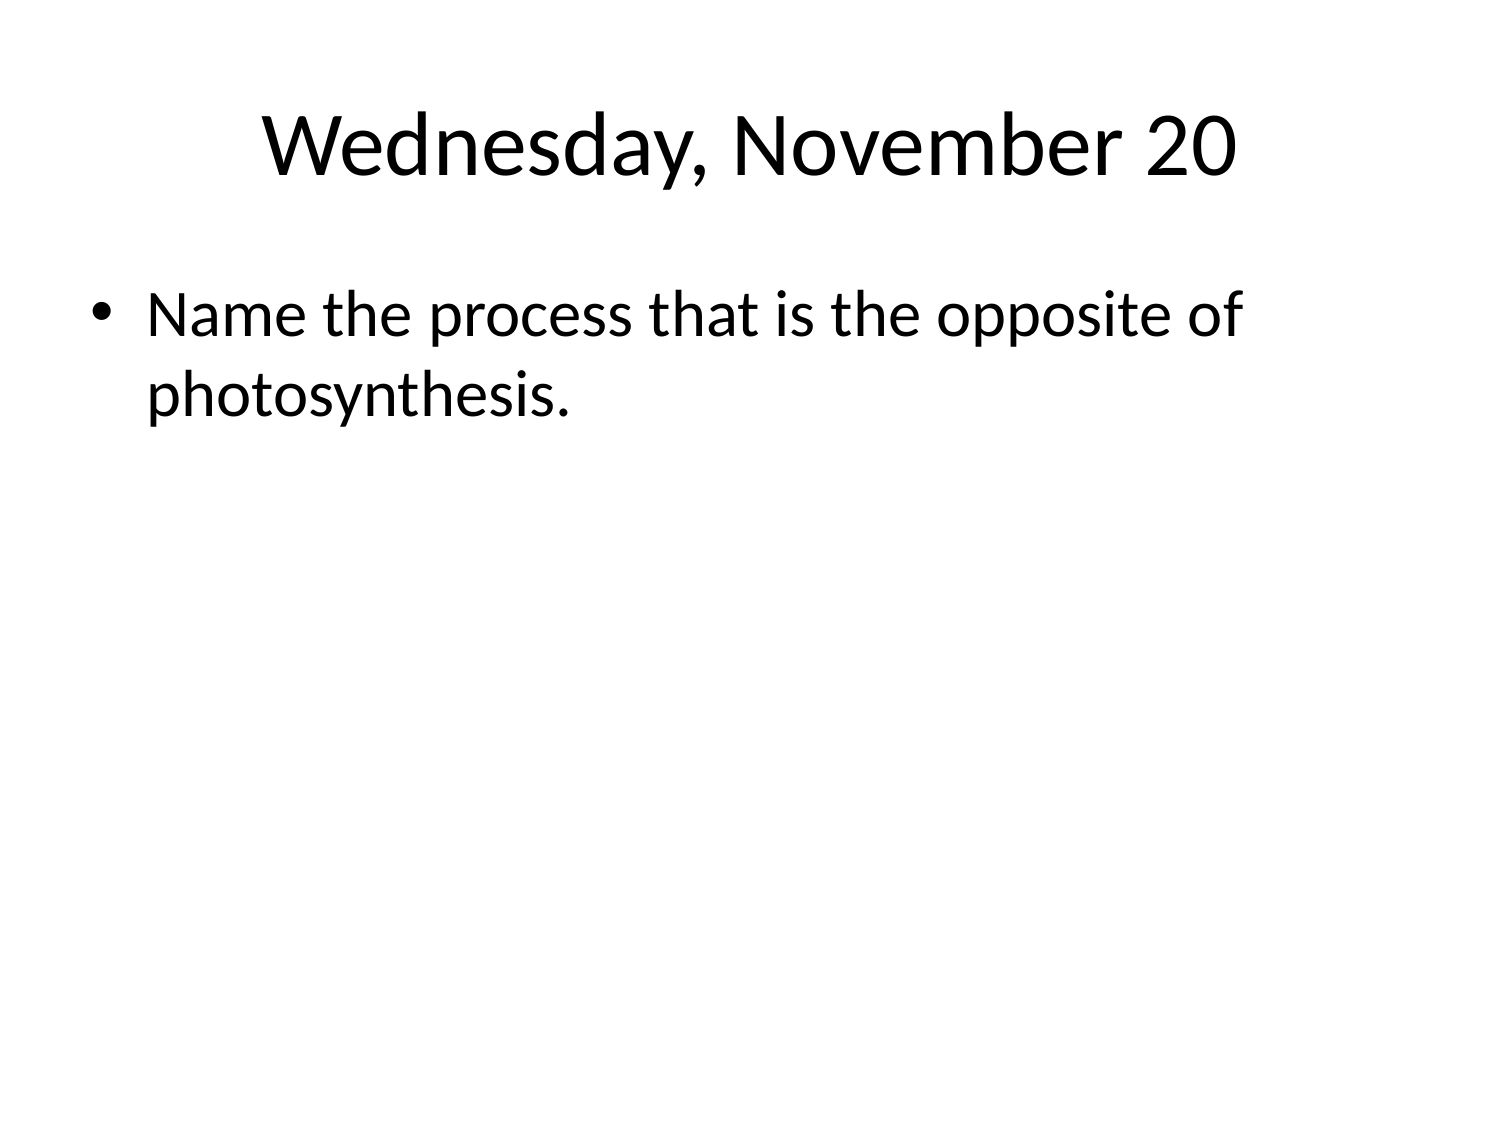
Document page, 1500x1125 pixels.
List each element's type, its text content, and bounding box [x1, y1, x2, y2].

list Name the process that is the opposite of photosynthesis. [75, 262, 1425, 1005]
title Wednesday, November 20 [75, 45, 1425, 233]
